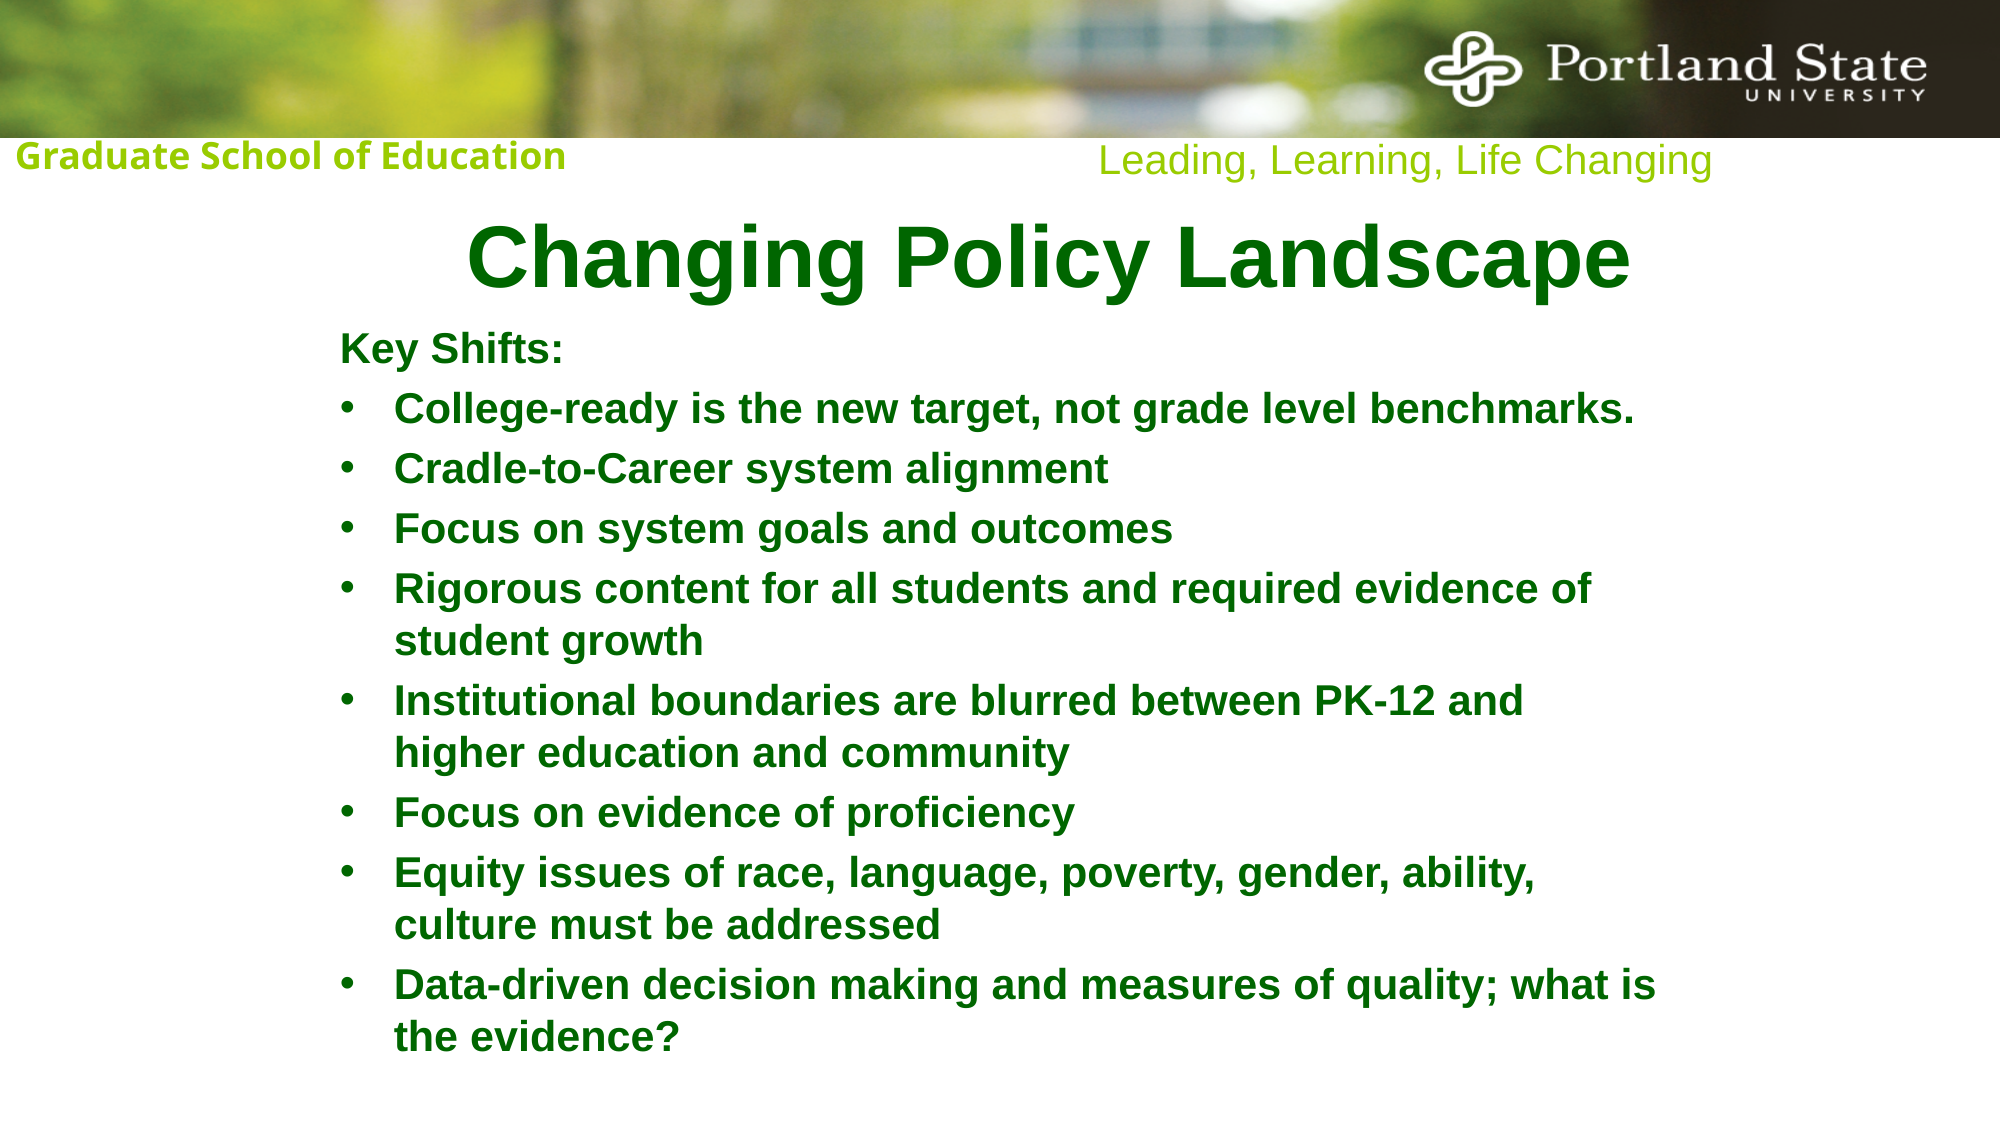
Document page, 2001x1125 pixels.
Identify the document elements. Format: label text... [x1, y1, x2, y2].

list Key Shifts: College-ready is the new target, not grade level benchmarks. Cradle-to-Career system alignment Focus on system goals and outcomes Rigorous content for all students and required evidence of student growth Institutional boundaries are blurred between PK-12 and higher education and community Focus on evidence of proficiency Equity issues of race, language, poverty, gender, ability, culture must be addressed Data-driven decision making and measures of quality; what is the evidence? [324, 312, 1676, 1088]
title Changing Policy Landscape [99, 203, 2000, 314]
